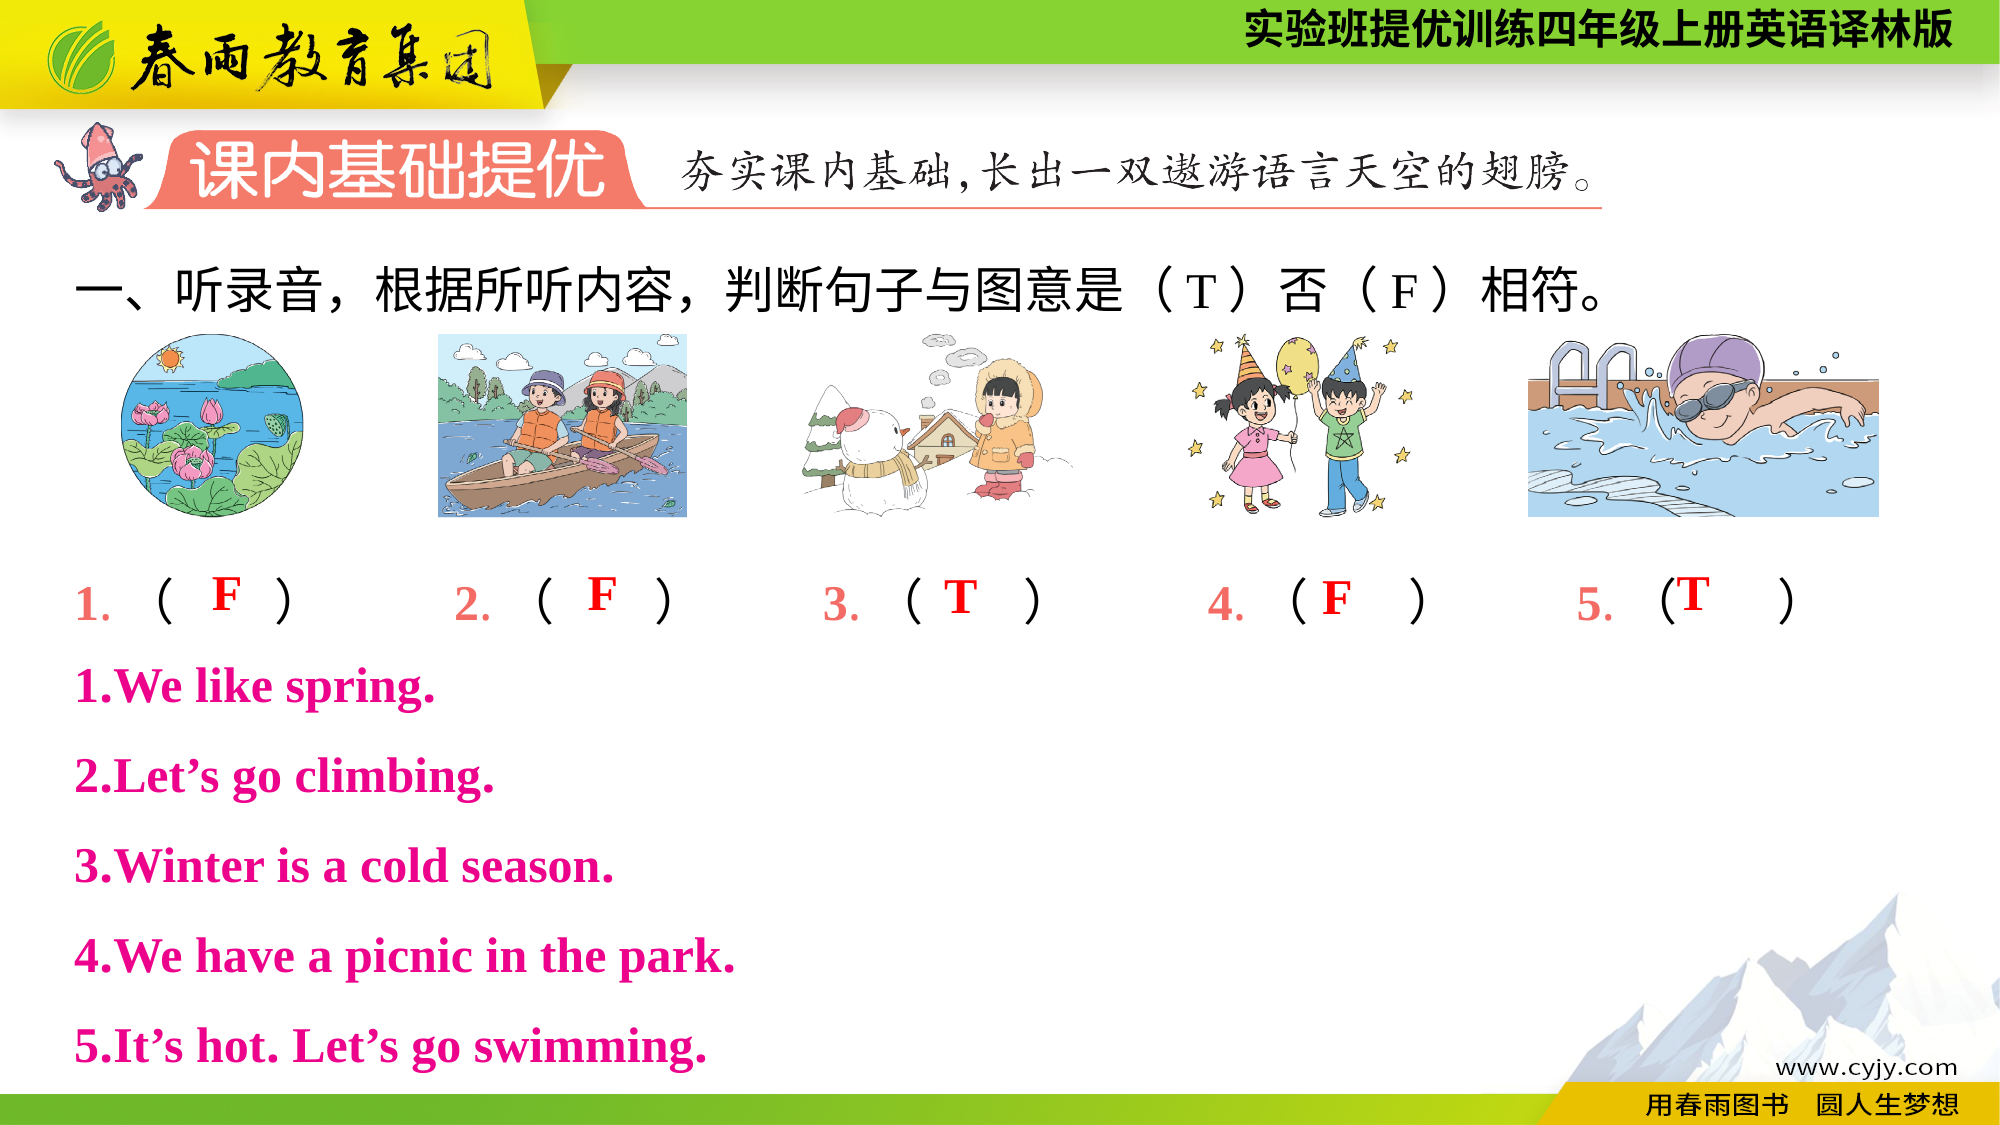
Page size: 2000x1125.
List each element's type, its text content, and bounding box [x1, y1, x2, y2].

text_box F [197, 553, 258, 628]
text_box T [1661, 553, 1725, 628]
list 一、听录音，根据所听内容，判断句子与图意是（T）否（F）相符。 [59, 221, 1944, 316]
text_box 1.We like spring. 2.Let’s go climbing. 3.Winter is a cold season. 4.We have a picnic in the park. 5.It’s hot. Let’s go swimming. [59, 638, 1944, 1081]
text_box F [573, 553, 634, 628]
text_box 1.（ ） 2.（ ） 3.（ ） 4.（ ） 5.（ ） [59, 532, 1944, 638]
text_box F [1307, 557, 1368, 632]
picture [0, 0, 2000, 1125]
text_box T [929, 555, 993, 631]
